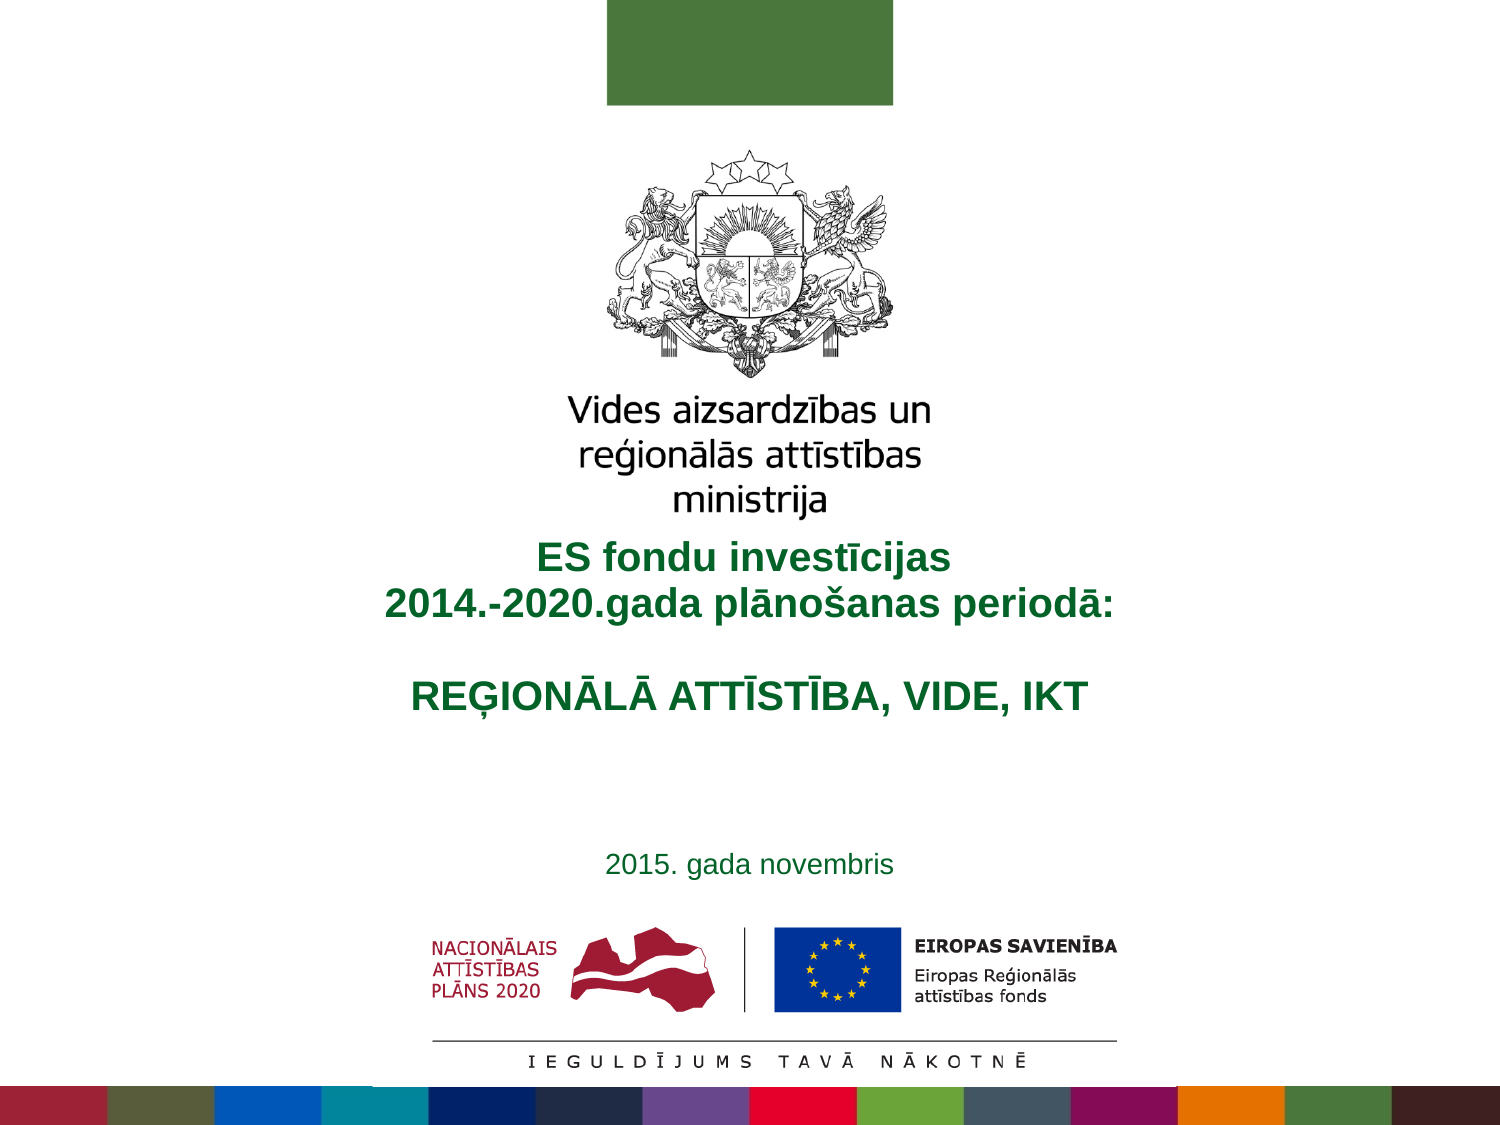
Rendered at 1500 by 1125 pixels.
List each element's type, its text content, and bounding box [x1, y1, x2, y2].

list 2015. gada novembris [112, 839, 1388, 946]
title ES fondu investīcijas 2014.-2020.gada plānošanas periodā: REĢIONĀLĀ ATTĪSTĪBA, VIDE, IKT [112, 526, 1388, 727]
picture [0, 1086, 320, 1125]
picture [440, 0, 1060, 526]
picture [326, 906, 1500, 1125]
